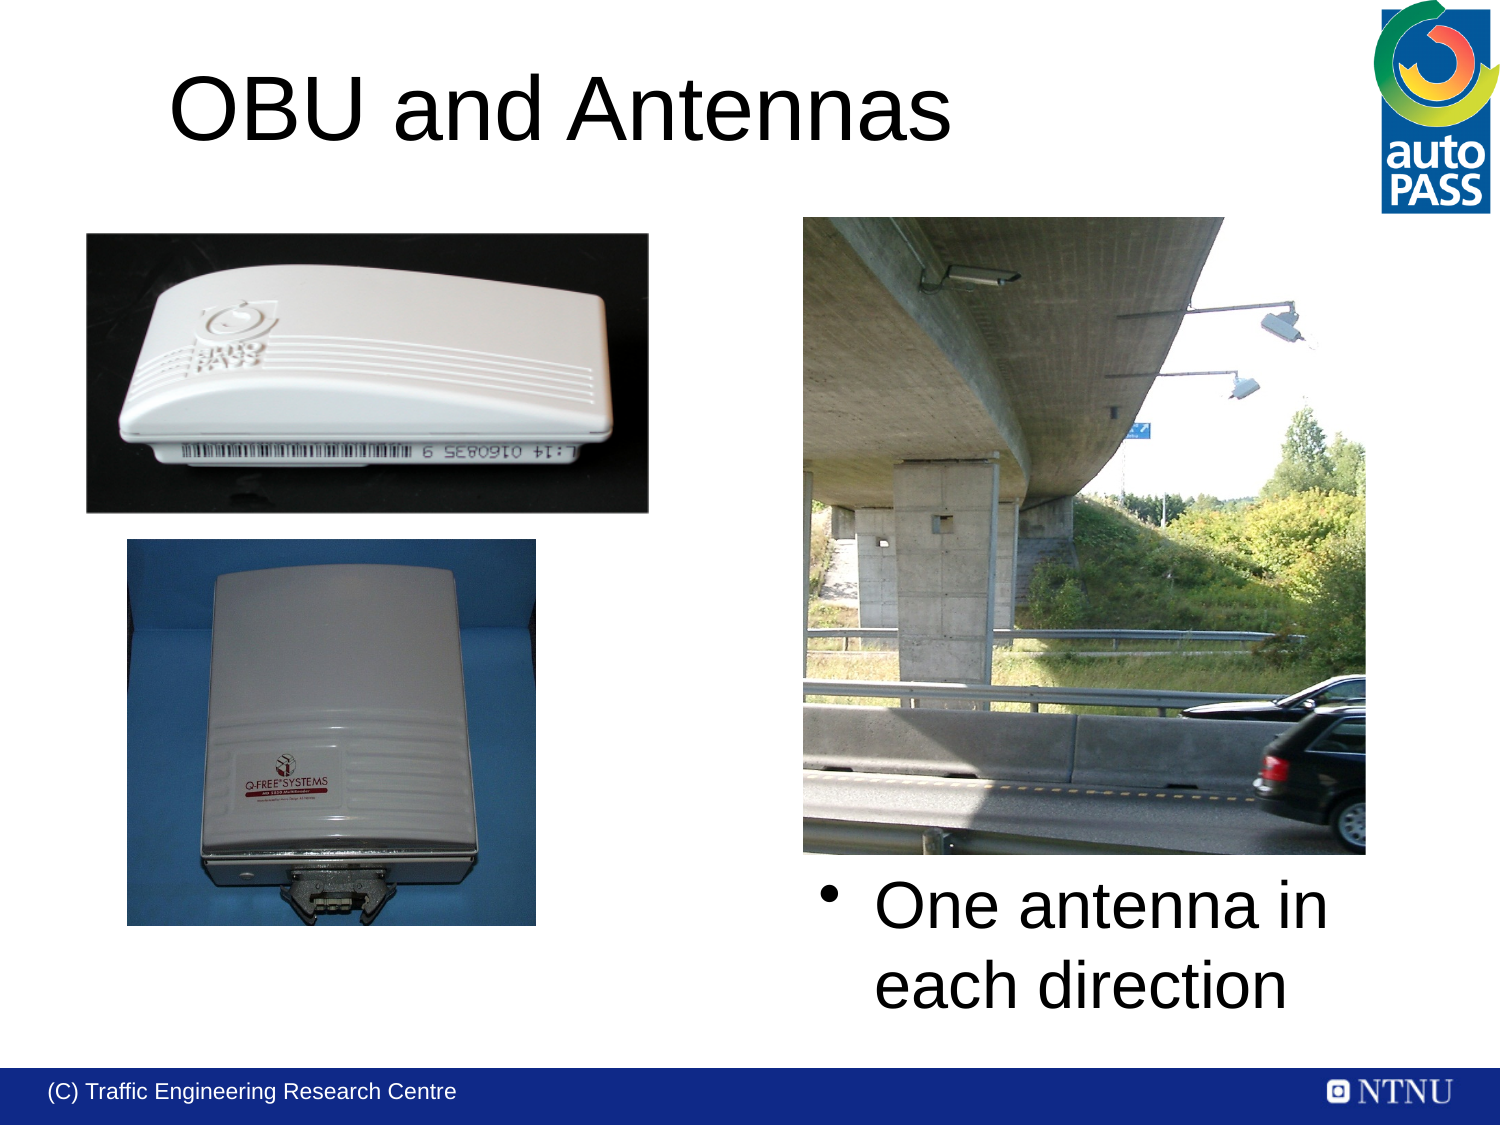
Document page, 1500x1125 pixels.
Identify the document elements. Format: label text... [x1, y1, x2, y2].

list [126, 539, 536, 926]
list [1372, 0, 1500, 214]
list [802, 217, 1366, 855]
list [86, 233, 649, 515]
picture [0, 1068, 1500, 1125]
title OBU and Antennas [154, 41, 1308, 179]
list One antenna in each direction [803, 861, 1366, 1028]
